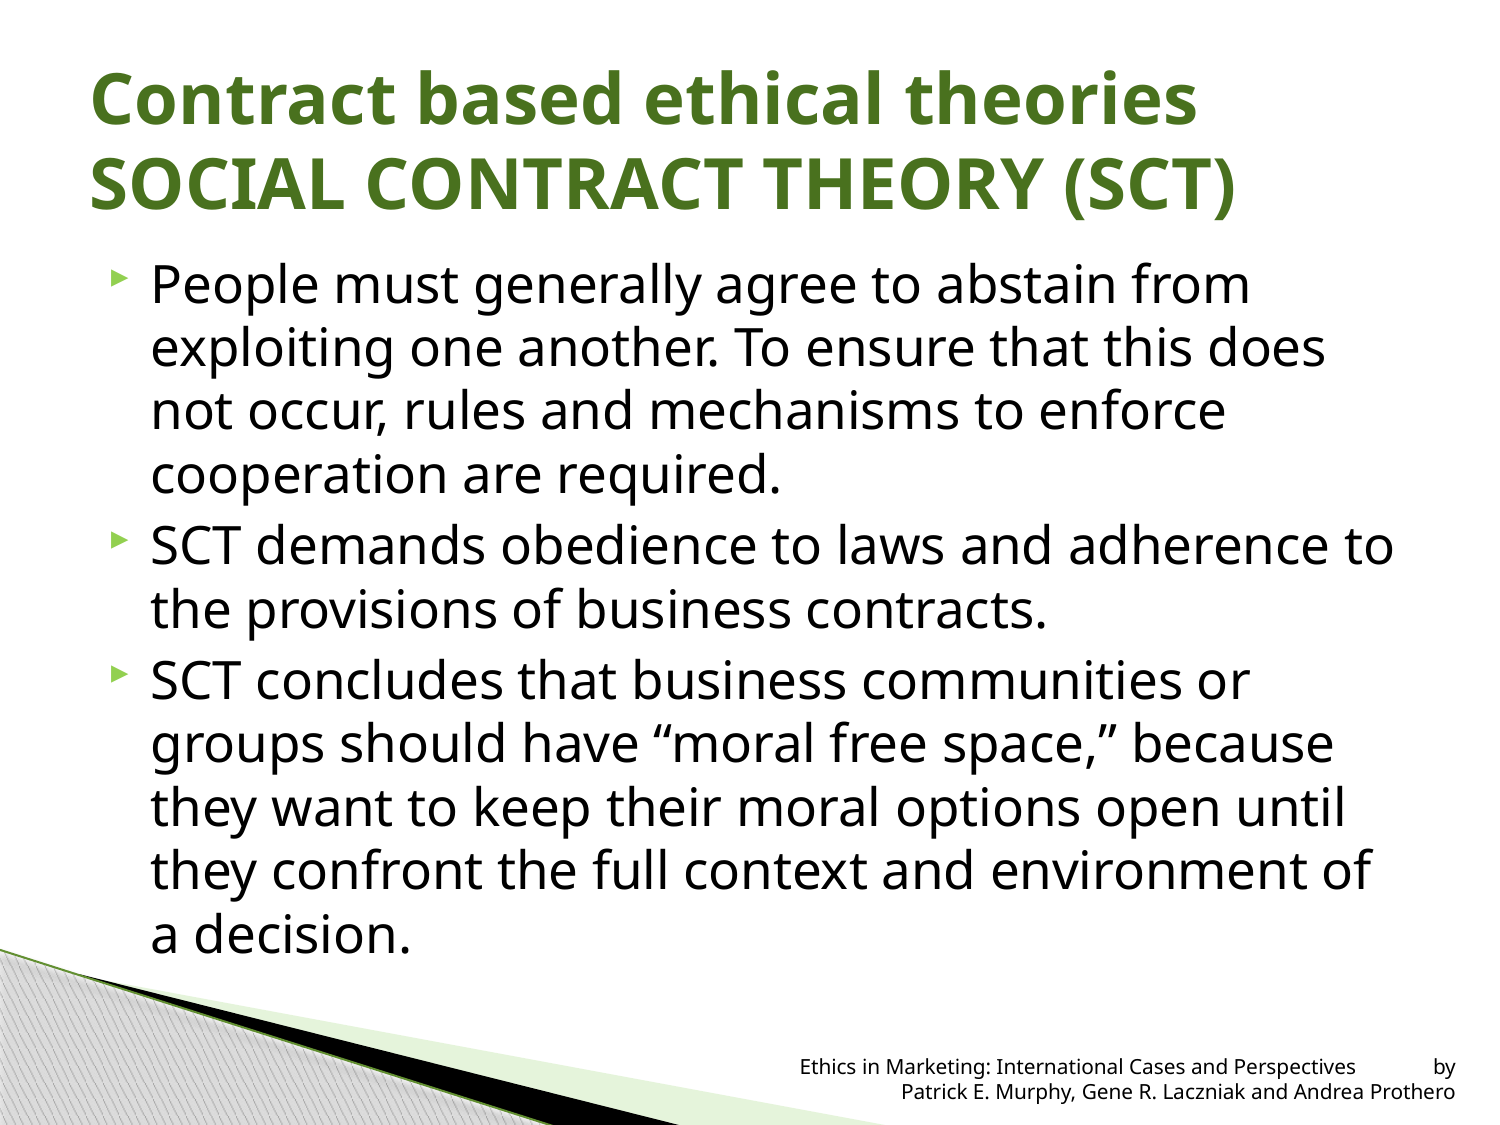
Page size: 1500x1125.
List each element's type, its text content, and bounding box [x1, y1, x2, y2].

title Contract based ethical theories SOCIAL CONTRACT THEORY (SCT) [75, 45, 1425, 233]
footer Ethics in Marketing: International Cases and Perspectives by Patrick E. Murphy, Gene R. Laczniak and Andrea Prothero [718, 1051, 1471, 1112]
list People must generally agree to abstain from exploiting one another. To ensure that this does not occur, rules and mechanisms to enforce cooperation are required. SCT demands obedience to laws and adherence to the provisions of business contracts. SCT concludes that business communities or groups should have “moral free space,” because they want to keep their moral options open until they confront the full context and environment of a decision. [75, 243, 1425, 986]
